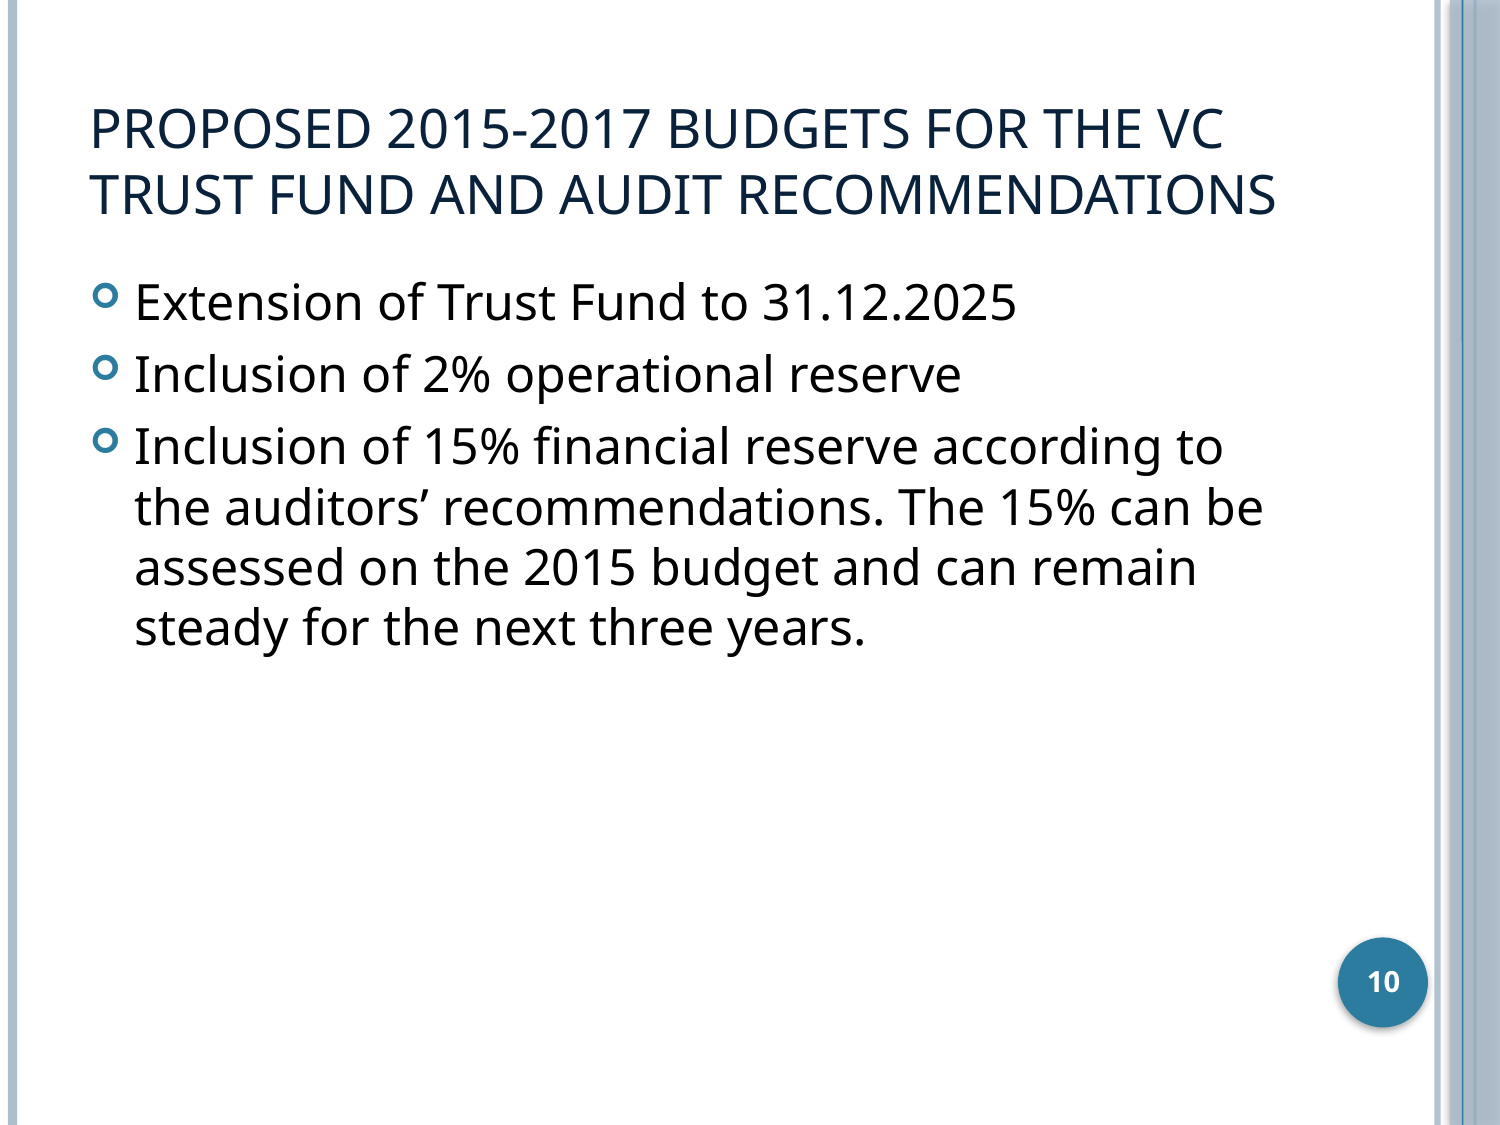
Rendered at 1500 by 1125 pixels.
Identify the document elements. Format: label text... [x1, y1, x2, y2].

slide_number 10 [1333, 940, 1434, 1027]
list Extension of Trust Fund to 31.12.2025 Inclusion of 2% operational reserve Inclusion of 15% financial reserve according to the auditors’ recommendations. The 15% can be assessed on the 2015 budget and can remain steady for the next three years. [75, 262, 1300, 1062]
title Proposed 2015-2017 Budgets for the VC Trust Fund and Audit Recommendations [75, 45, 1300, 233]
